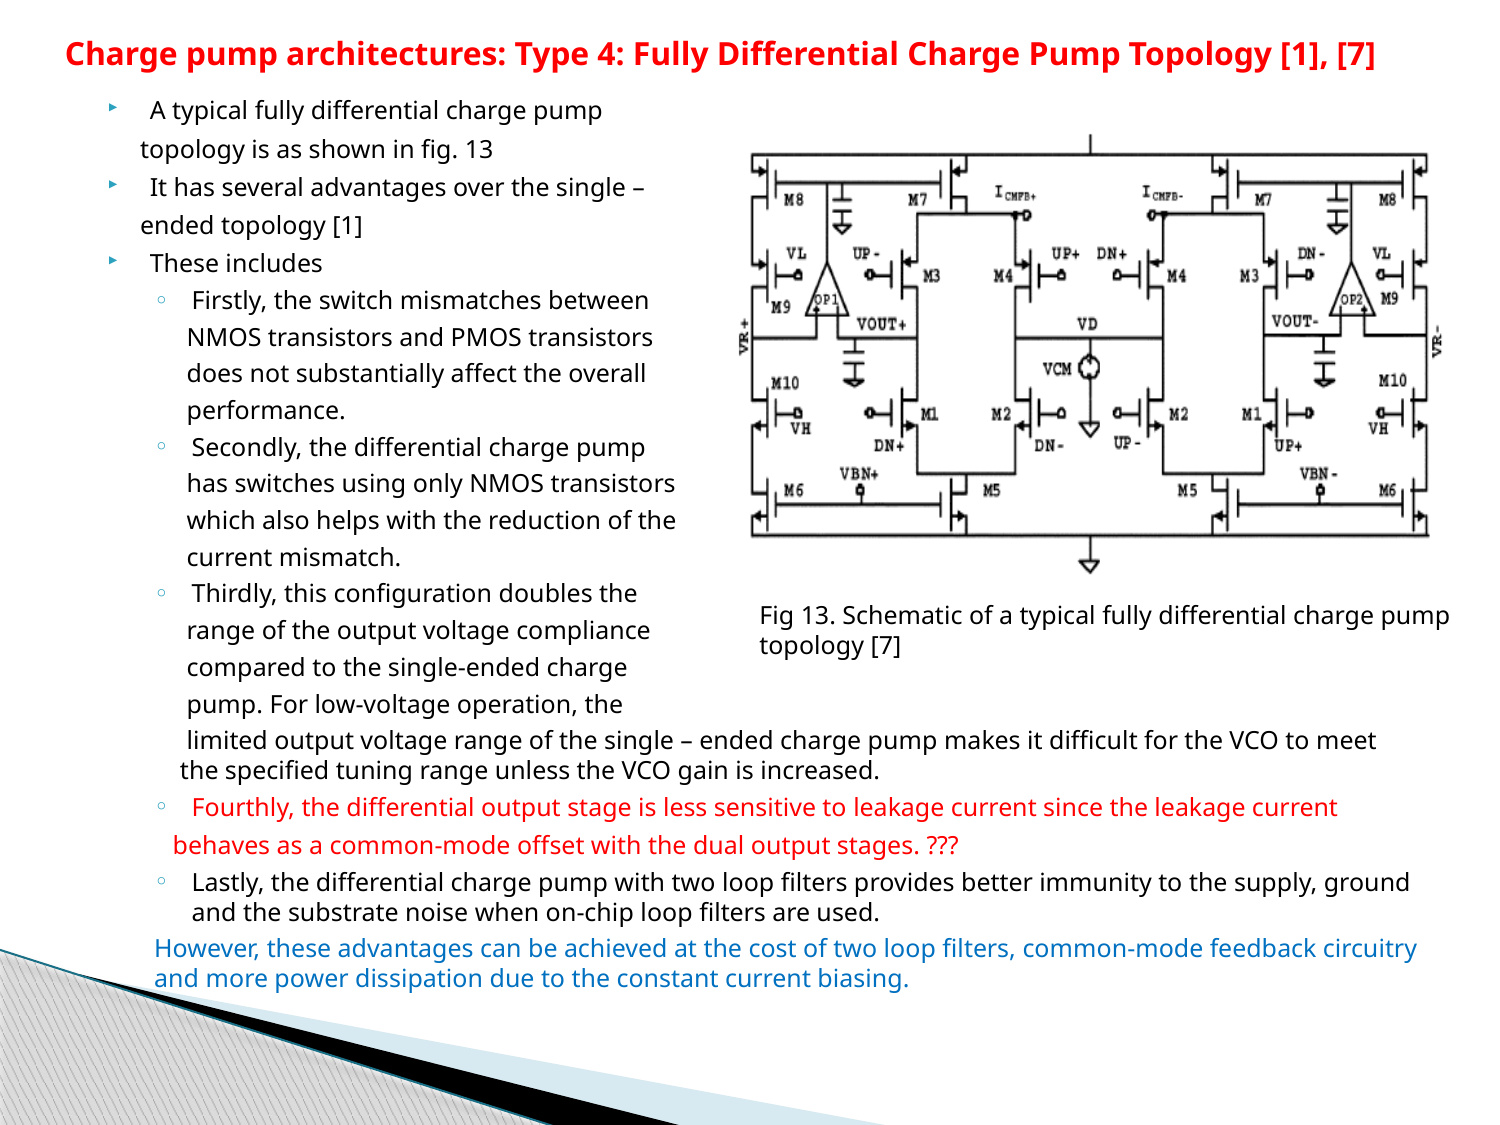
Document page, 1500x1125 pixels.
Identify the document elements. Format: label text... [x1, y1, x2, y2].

list A typical fully differential charge pump topology is as shown in fig. 13 It has several advantages over the single – ended topology [1] These includes Firstly, the switch mismatches between NMOS transistors and PMOS transistors does not substantially affect the overall performance. Secondly, the differential charge pump has switches using only NMOS transistors which also helps with the reduction of the current mismatch. Thirdly, this configuration doubles the range of the output voltage compliance compared to the single-ended charge pump. For low-voltage operation, the limited output voltage range of the single – ended charge pump makes it difficult for the VCO to meet the specified tuning range unless the VCO gain is increased. Fourthly, the differential output stage is less sensitive to leakage current since the leakage current behaves as a common-mode offset with the dual output stages. ??? Lastly, the differential charge pump with two loop filters provides better immunity to the supply, ground and the substrate noise when on-chip loop filters are used. However, these advantages can be achieved at the cost of two loop filters, common-mode feedback circuitry and more power dissipation due to the constant current biasing. [75, 93, 1450, 1025]
picture [724, 91, 1476, 593]
text_box Fig 13. Schematic of a typical fully differential charge pump topology [7] [726, 602, 1475, 661]
title Charge pump architectures: Type 4: Fully Differential Charge Pump Topology [1], [7] [50, 12, 1450, 93]
